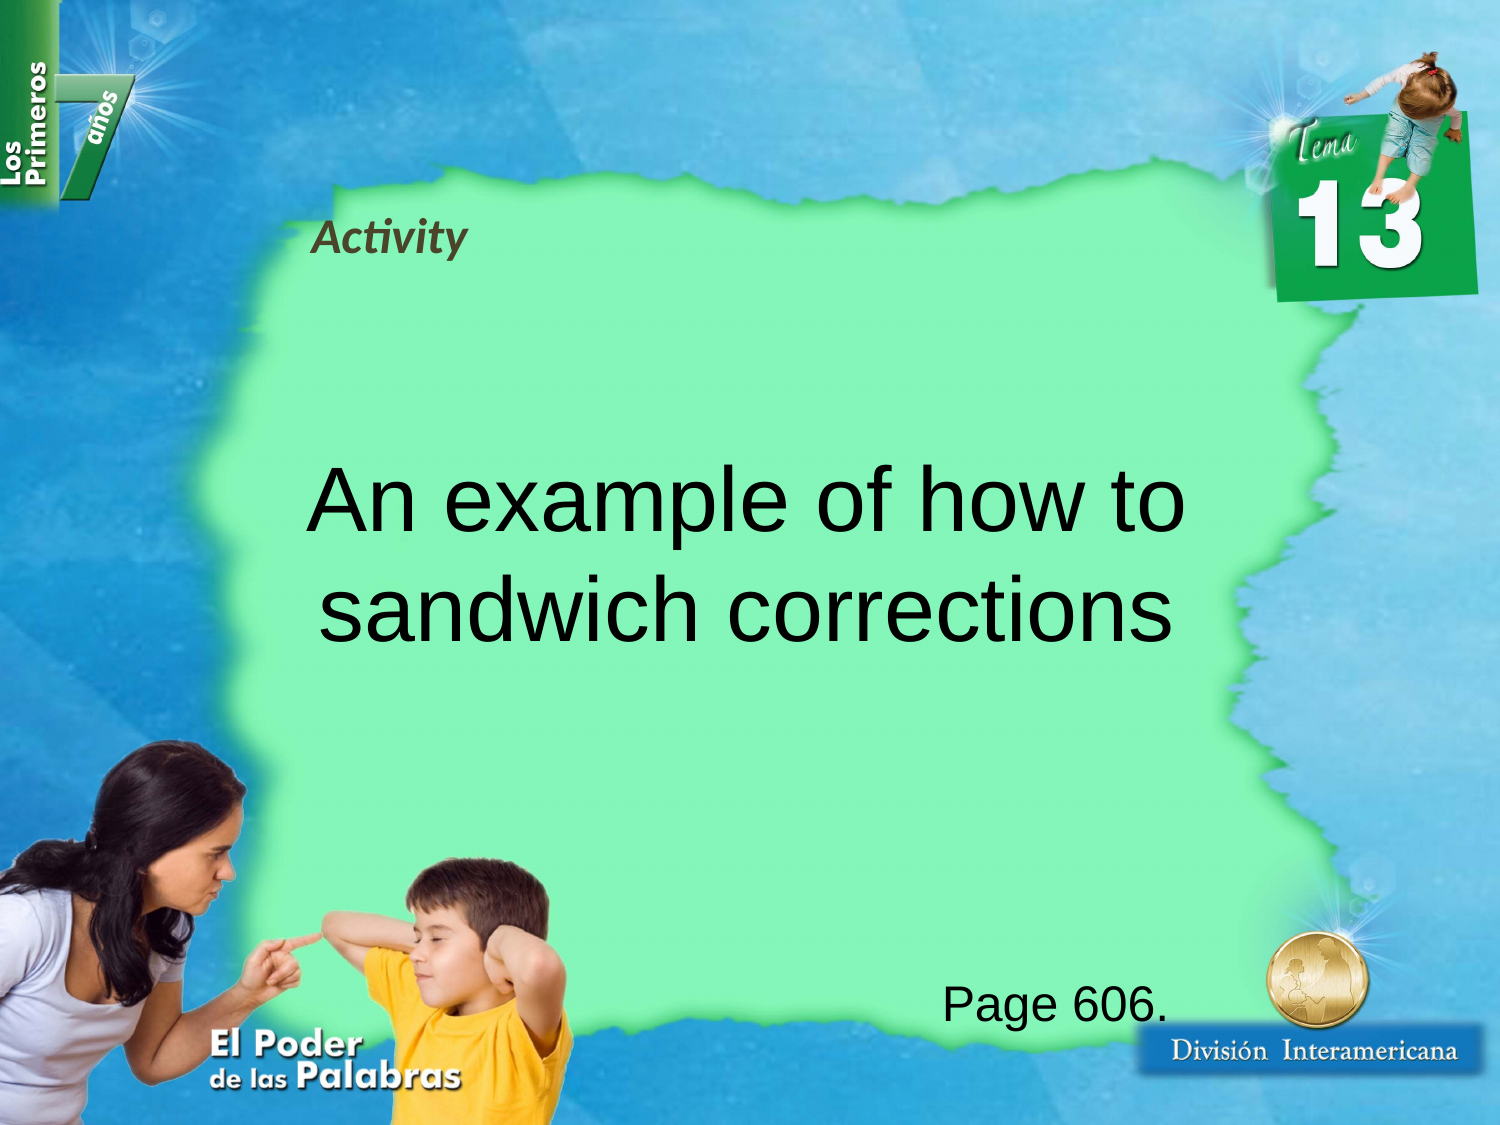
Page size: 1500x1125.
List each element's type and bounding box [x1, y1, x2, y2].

picture [0, 0, 1500, 1125]
text_box [265, 195, 1234, 1040]
